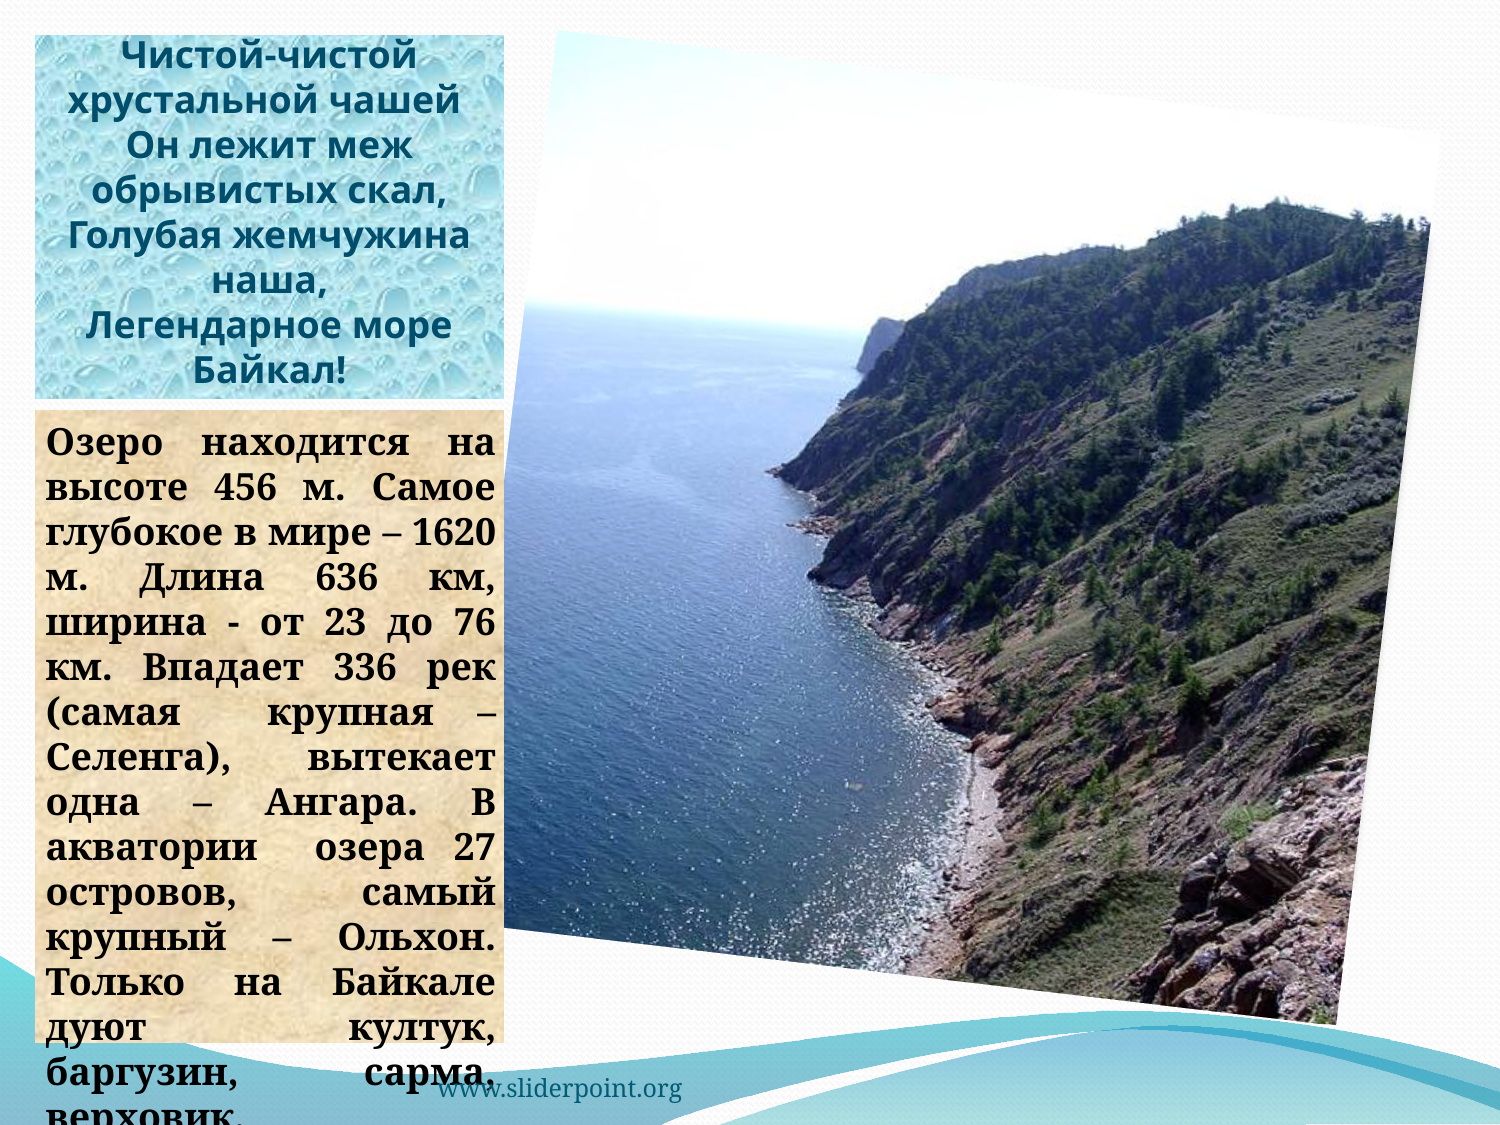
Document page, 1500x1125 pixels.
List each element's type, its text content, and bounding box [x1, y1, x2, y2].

picture [499, 31, 1391, 977]
list Озеро находится на высоте 456 м. Самое глубокое в мире – 1620 м. Длина 636 км, ширина - от 23 до 76 км. Впадает 336 рек (самая крупная – Селенга), вытекает одна – Ангара. В акватории озера 27 островов, самый крупный – Ольхон. Только на Байкале дуют култук, баргузин, сарма, верховик. [34, 409, 505, 1044]
picture [1007, 986, 1340, 1024]
title Чистой-чистой хрустальной чашей Он лежит меж обрывистых скал, Голубая жемчужина наша, Легендарное море Байкал! [34, 34, 505, 399]
picture [1394, 129, 1440, 526]
footer www.sliderpoint.org [437, 1042, 988, 1103]
